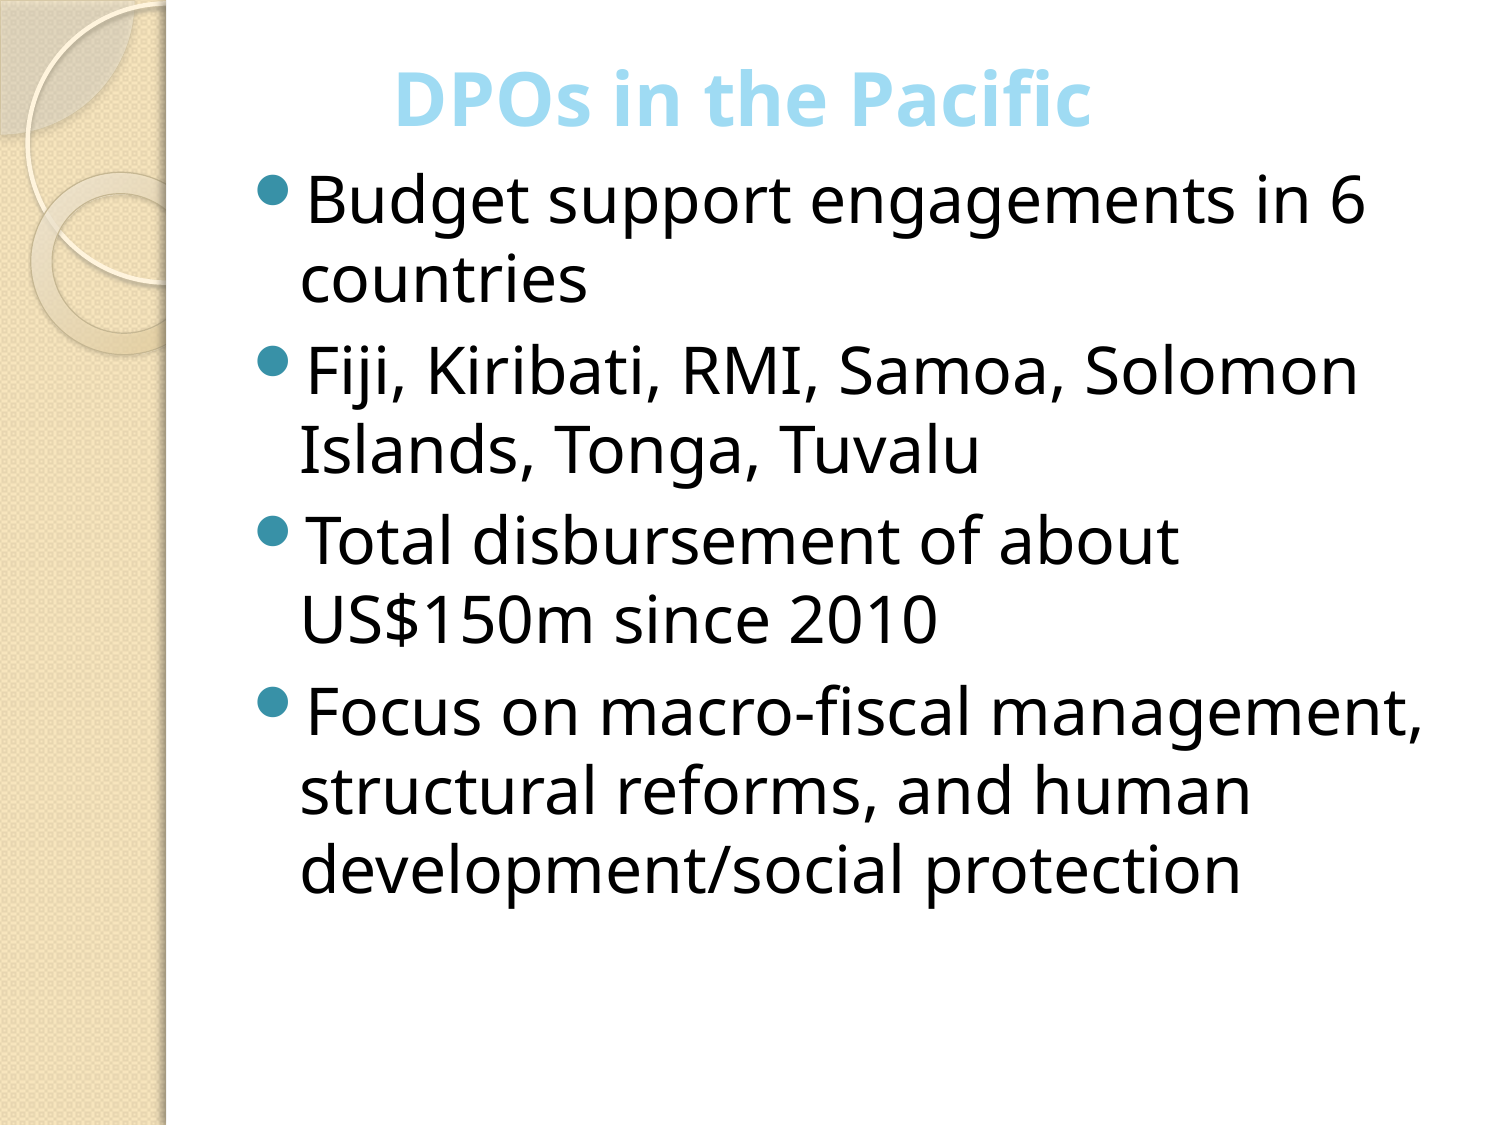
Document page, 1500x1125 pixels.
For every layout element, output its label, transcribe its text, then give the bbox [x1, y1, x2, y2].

text_box DPOs in the Pacific [377, 43, 1109, 149]
list Budget support engagements in 6 countries Fiji, Kiribati, RMI, Samoa, Solomon Islands, Tonga, Tuvalu Total disbursement of about US$150m since 2010 Focus on macro-fiscal management, structural reforms, and human development/social protection [225, 149, 1455, 938]
